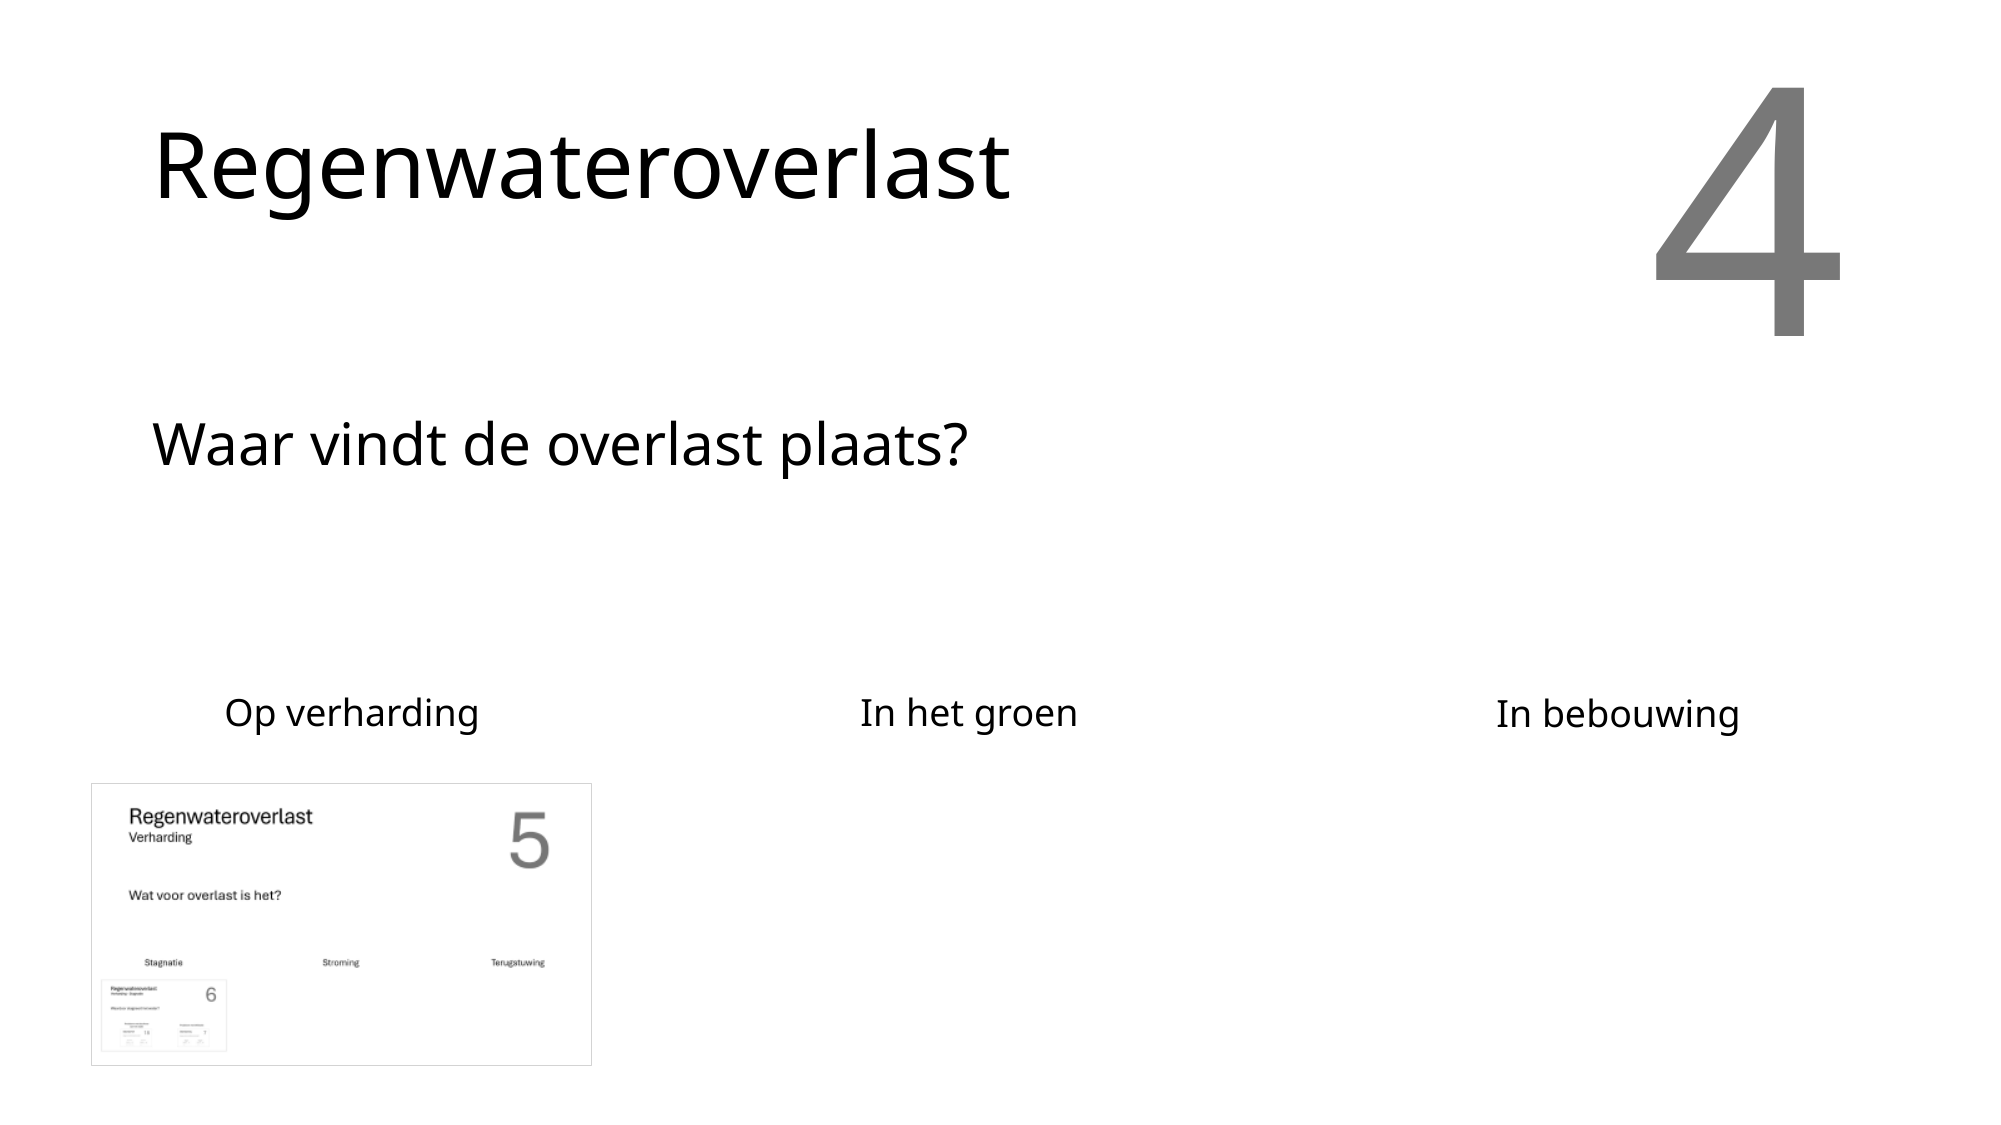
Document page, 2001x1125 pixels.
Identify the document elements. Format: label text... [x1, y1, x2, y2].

text_box In het groen [845, 681, 1155, 742]
list Waar vindt de overlast plaats? [137, 407, 1863, 654]
text_box Op verharding [209, 681, 519, 742]
slide_number 4 [1396, 59, 1863, 393]
title Regenwateroverlast [137, 59, 1360, 278]
picture [92, 784, 591, 1065]
text_box In bebouwing [1481, 683, 1791, 743]
